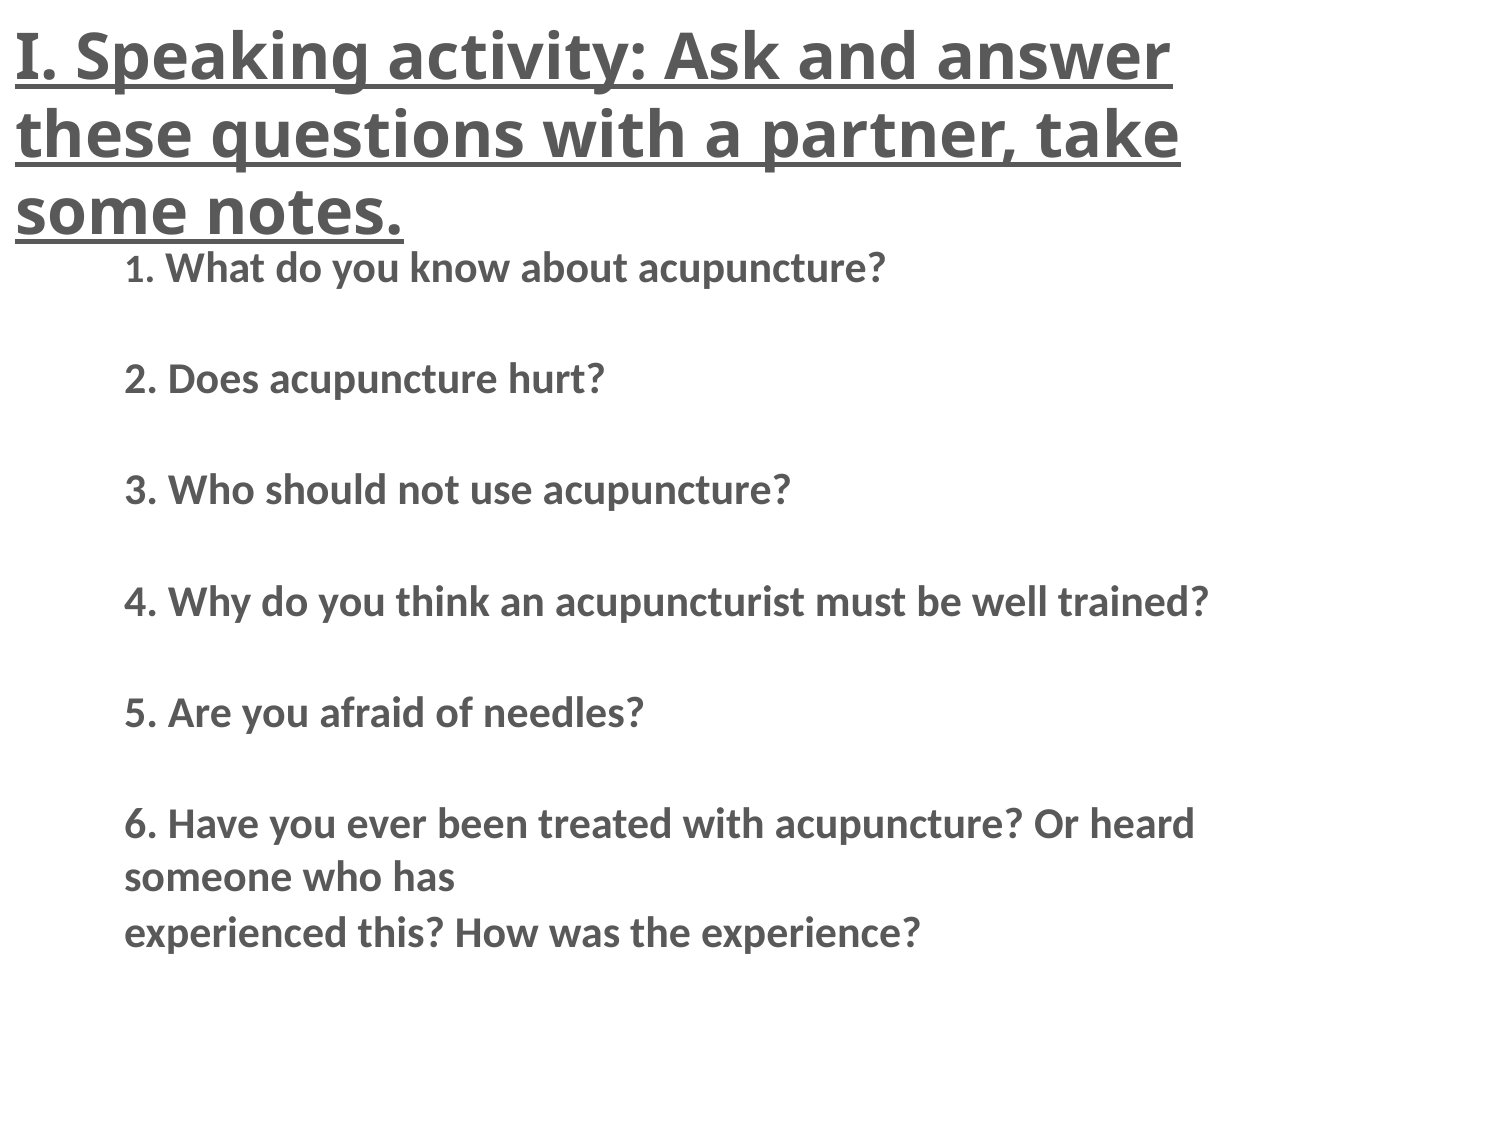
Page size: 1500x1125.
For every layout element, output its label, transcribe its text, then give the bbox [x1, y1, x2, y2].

text_box I. Speaking activity: Ask and answer these questions with a partner, take some notes. [0, 0, 1267, 263]
list 1. What do you know about acupuncture? 2. Does acupuncture hurt? 3. Who should not use acupuncture? 4. Why do you think an acupuncturist must be well trained? 5. Are you afraid of needles? 6. Have you ever been treated with acupuncture? Or heard someone who has experienced this? How was the experience? [109, 207, 1376, 983]
